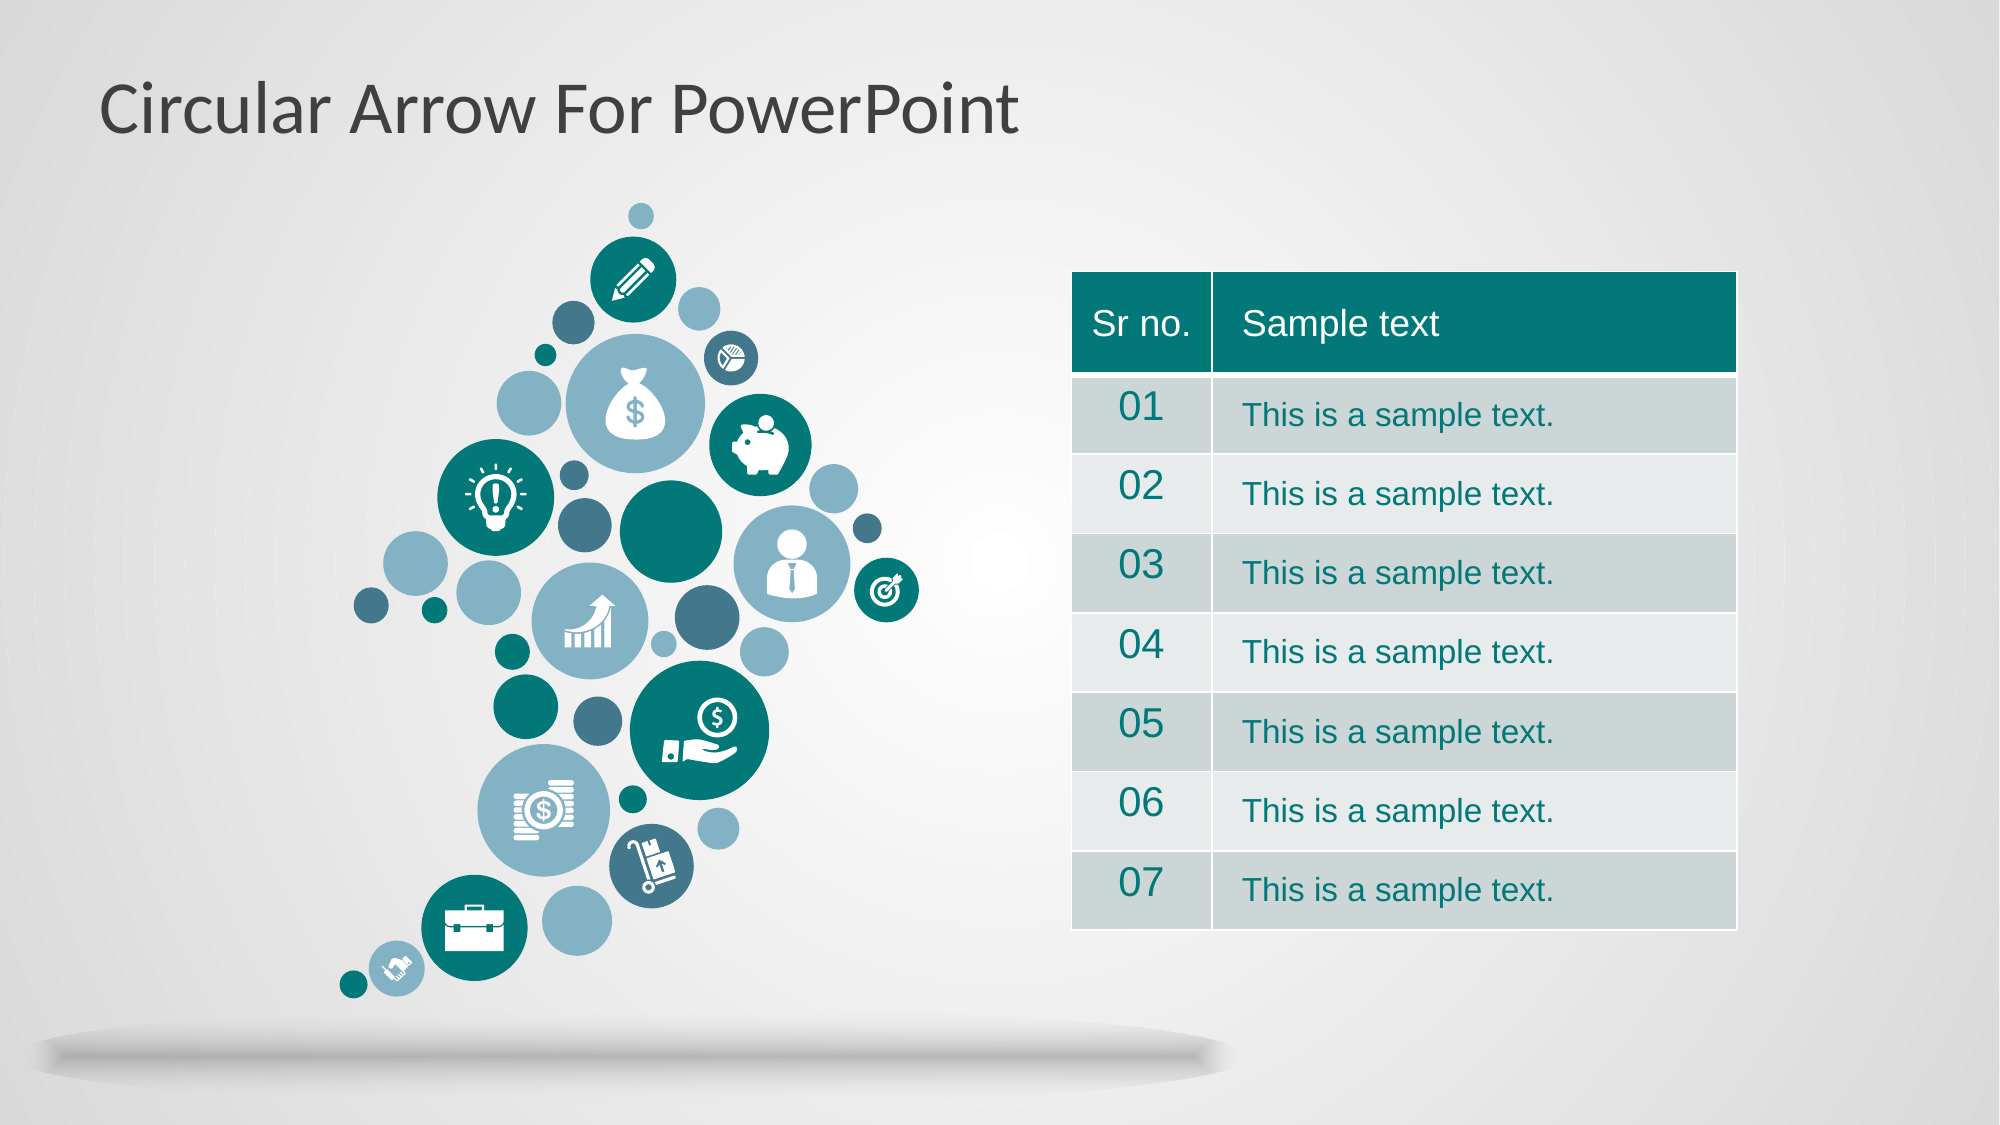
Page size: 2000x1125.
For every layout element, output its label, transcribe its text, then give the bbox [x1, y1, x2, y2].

table_cell This is a sample text. [1251, 534, 1736, 612]
table_cell This is a sample text. [1251, 378, 1736, 453]
table_header Sample text [1251, 272, 1736, 372]
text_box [11, 202, 1247, 1108]
title Circular Arrow For PowerPoint [99, 45, 1900, 162]
table_cell This is a sample text. [1251, 455, 1736, 533]
table_cell This is a sample text. [1251, 693, 1736, 771]
table_cell This is a sample text. [1251, 772, 1736, 850]
table_cell This is a sample text. [1251, 852, 1736, 929]
table_cell This is a sample text. [1251, 614, 1736, 691]
